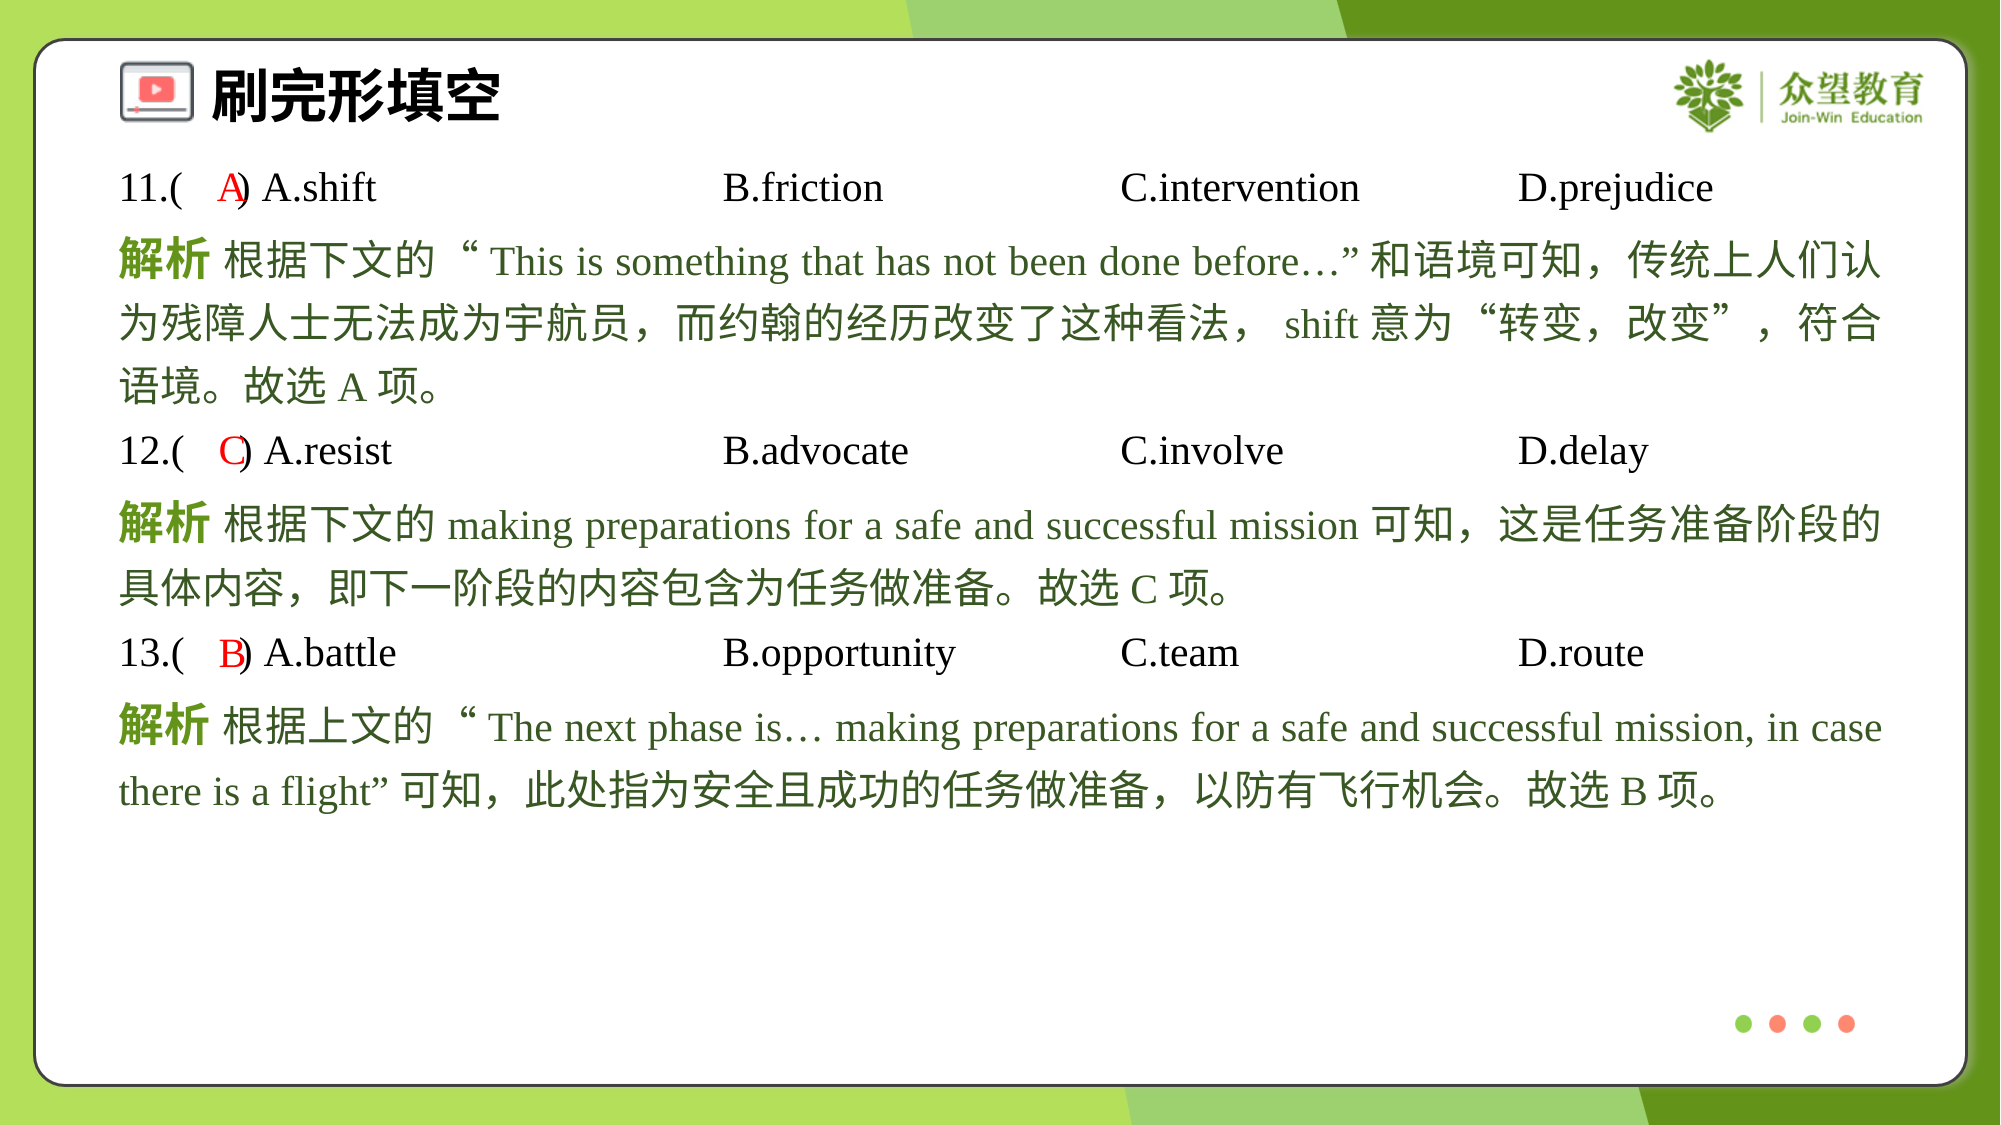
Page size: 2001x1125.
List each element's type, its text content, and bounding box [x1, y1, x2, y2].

text_box 11.( ) A.shift B.friction C.intervention D.prejudice [252, 146, 1883, 204]
text_box A [212, 146, 252, 205]
text_box 13.( ) A.battle B.opportunity C.team D.route [252, 612, 1883, 670]
text_box 解析 根据上文的“The next phase is… making preparations for a safe and successful mission, in case there is a flight”可知，此处指为安全且成功的任务做准备，以防有飞行机会。故选B项。 [118, 682, 1883, 809]
text_box 12.( ) A.resist B.advocate C.involve D.delay [252, 410, 1883, 468]
text_box B [213, 612, 252, 671]
text_box C [213, 410, 252, 469]
text_box 12.( ) A.resist B.advocate C.involve D.delay [118, 410, 213, 468]
text_box 解析 根据下文的“This is something that has not been done before…”和语境可知，传统上人们认为残障人士无法成为宇航员，而约翰的经历改变了这种看法，shift意为“转变，改变”，符合语境。故选A项。 [118, 215, 1883, 405]
picture [0, 0, 2000, 1125]
text_box 11.( ) A.shift B.friction C.intervention D.prejudice [118, 146, 212, 204]
text_box 解析 根据下文的making preparations for a safe and successful mission可知，这是任务准备阶段的具体内容，即下一阶段的内容包含为任务做准备。故选C项。 [118, 480, 1883, 607]
text_box 13.( ) A.battle B.opportunity C.team D.route [118, 612, 213, 670]
